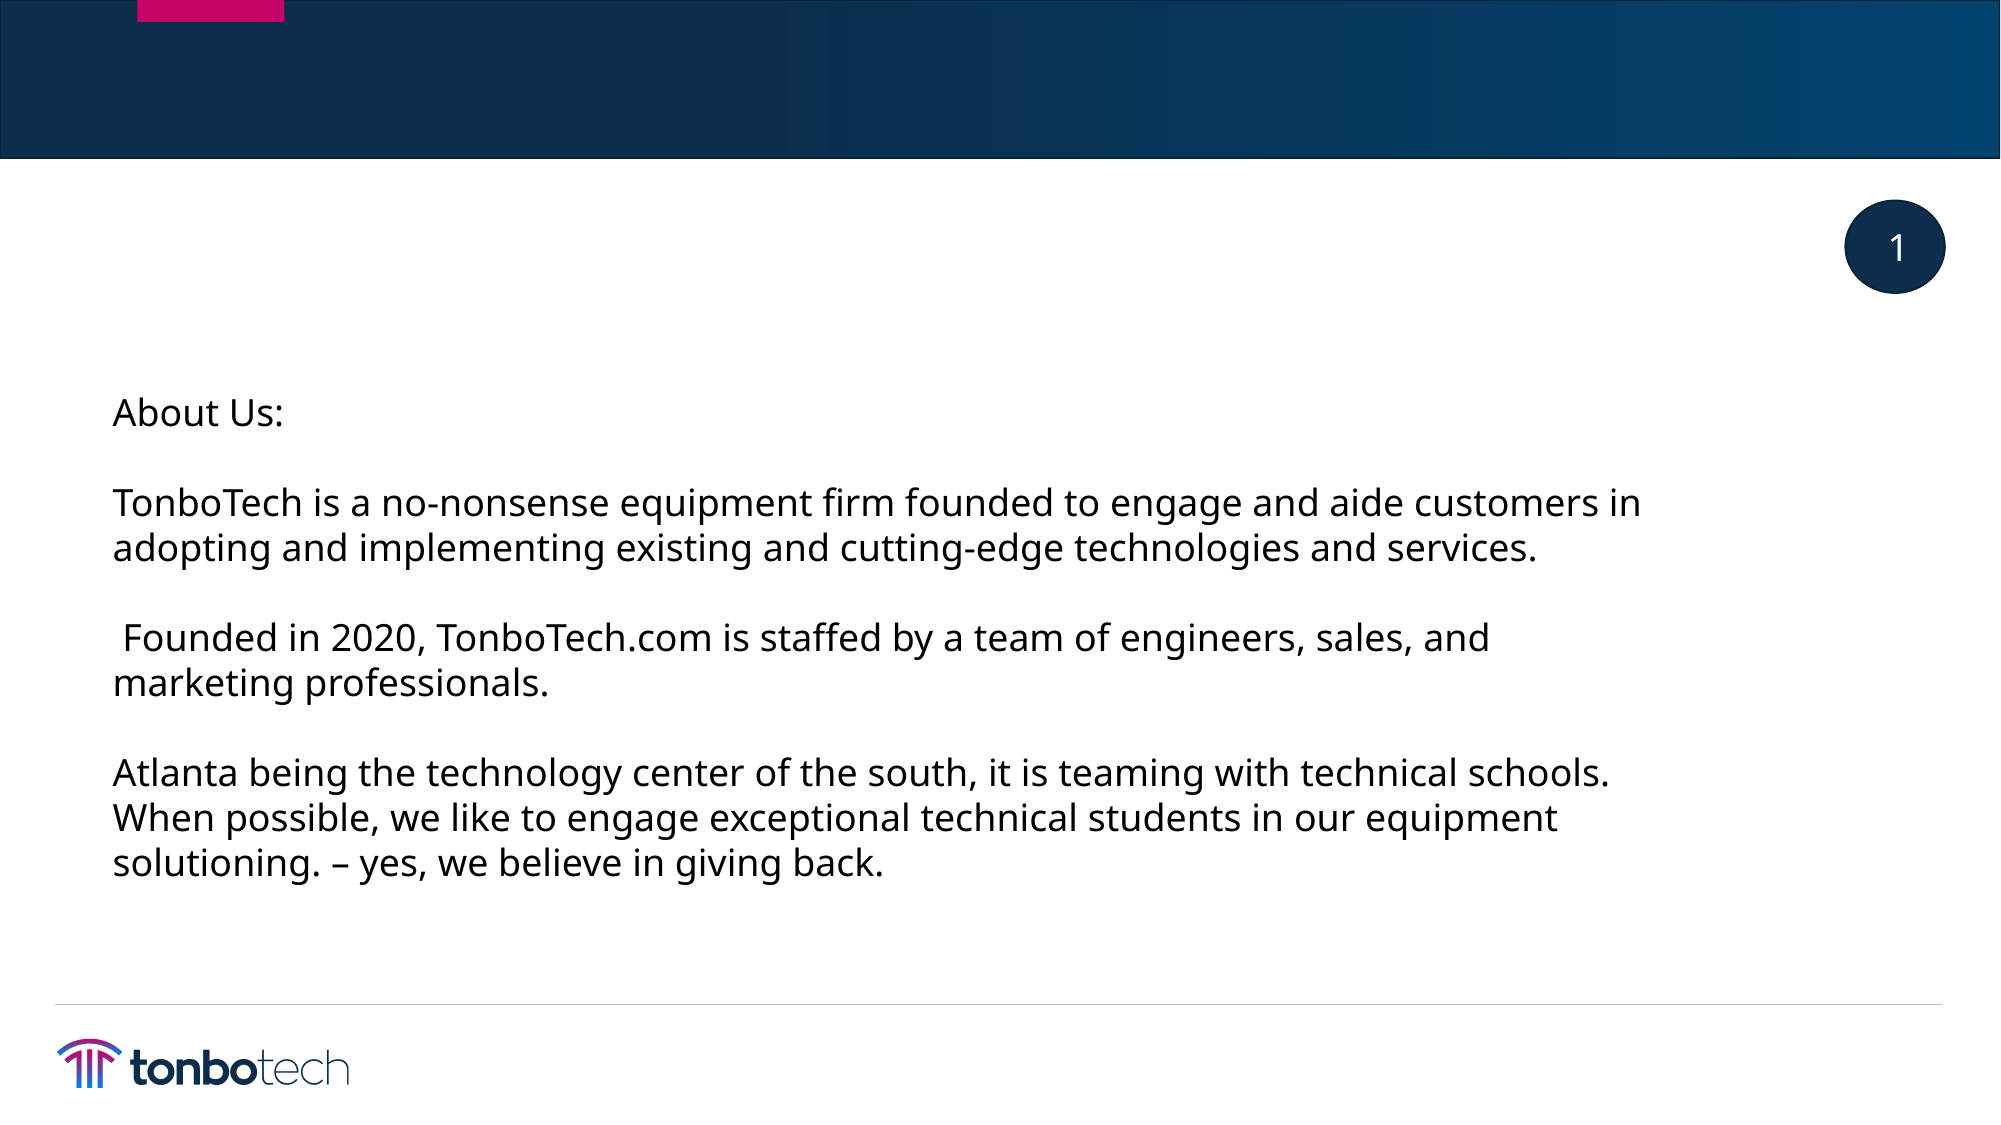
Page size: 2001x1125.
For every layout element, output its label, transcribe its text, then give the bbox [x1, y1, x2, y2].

text_box About Us: TonboTech is a no-nonsense equipment firm founded to engage and aide customers in adopting and implementing existing and cutting-edge technologies and services. Founded in 2020, TonboTech.com is staffed by a team of engineers, sales, and marketing professionals. Atlanta being the technology center of the south, it is teaming with technical schools. When possible, we like to engage exceptional technical students in our equipment solutioning. – yes, we believe in giving back. [98, 381, 1686, 1027]
text_box [1844, 199, 1946, 294]
picture [54, 1034, 352, 1094]
text_box 1 [1872, 216, 1918, 277]
